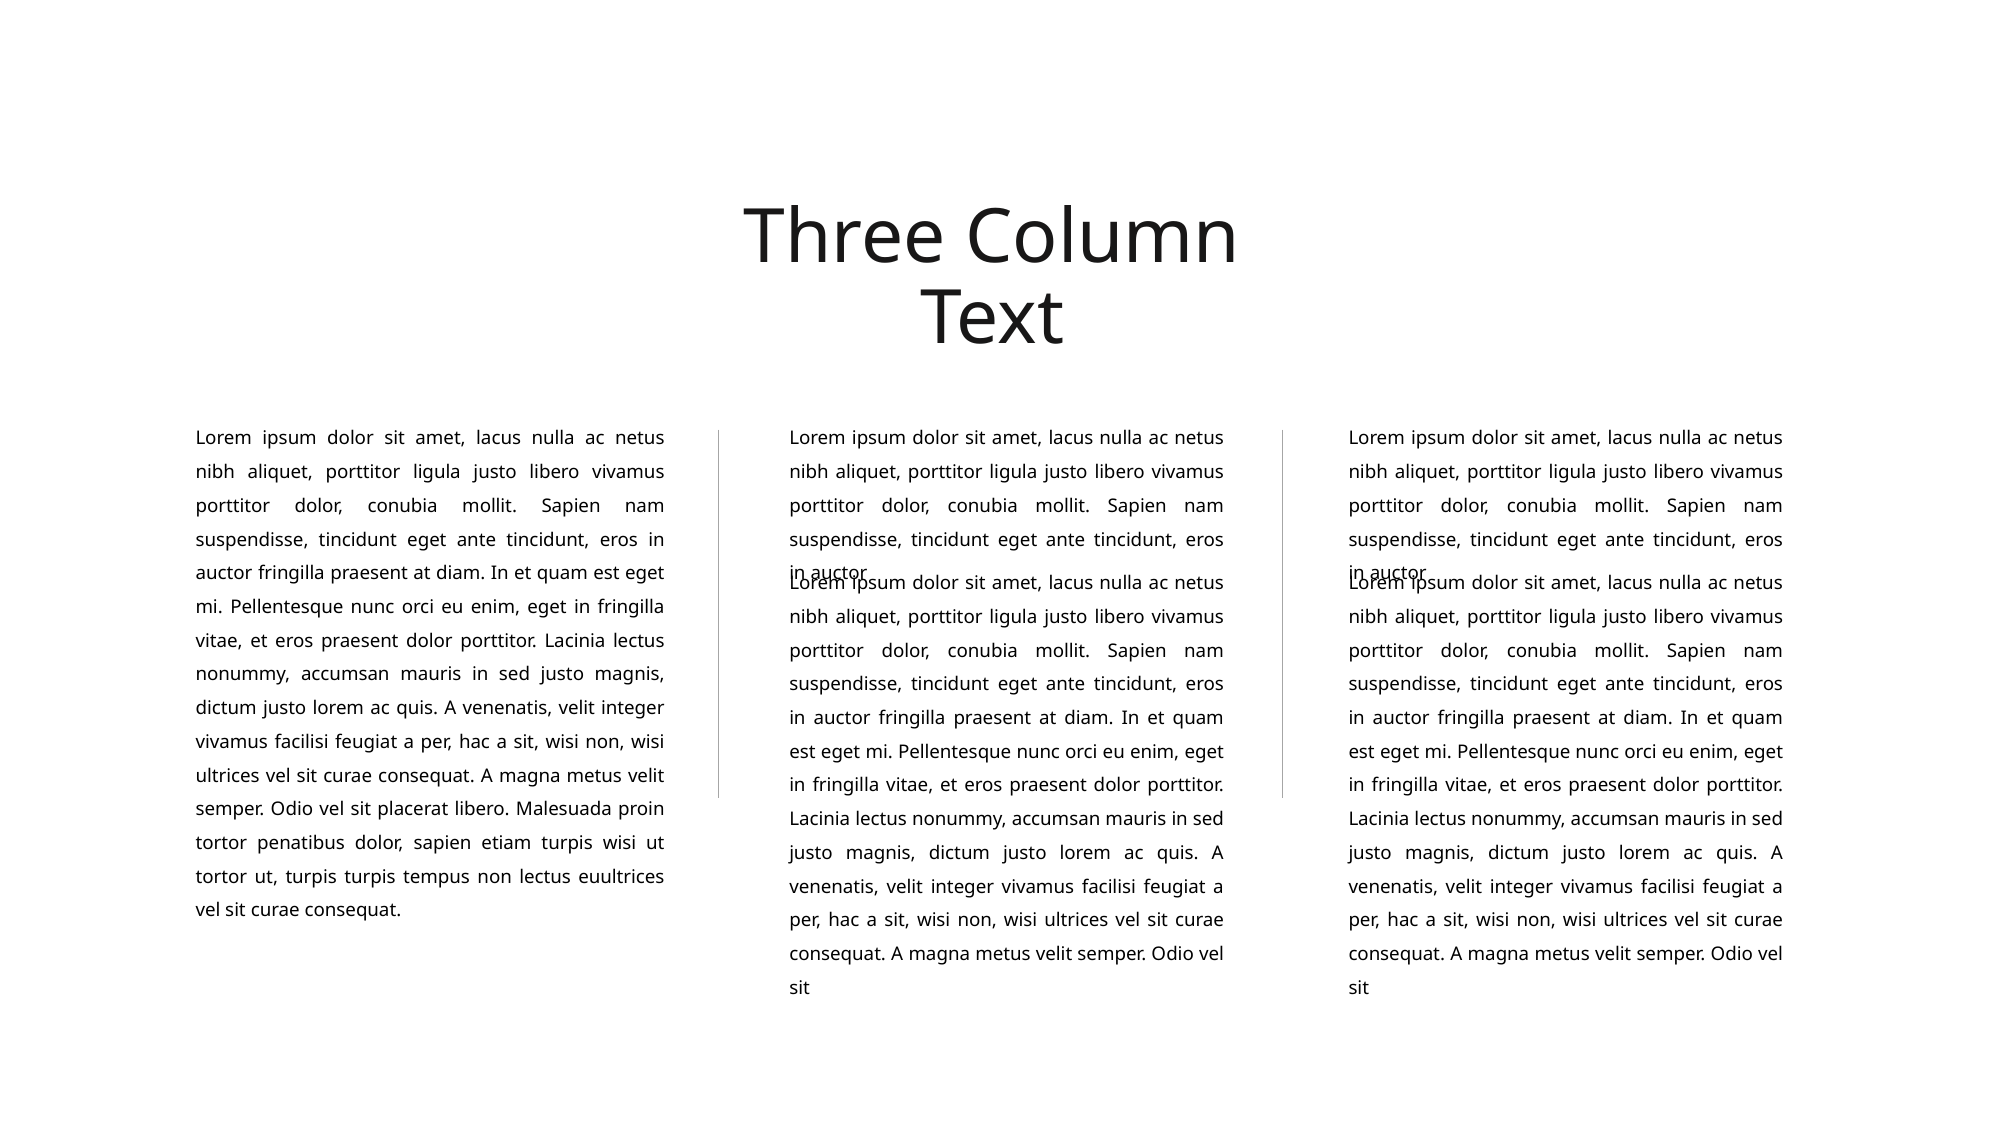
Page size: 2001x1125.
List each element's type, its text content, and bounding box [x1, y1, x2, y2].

text_box Lorem ipsum dolor sit amet, lacus nulla ac netus nibh aliquet, porttitor ligula justo libero vivamus porttitor dolor, conubia mollit. Sapien nam suspendisse, tincidunt eget ante tincidunt, eros in auctor fringilla praesent at diam. In et quam est eget mi. Pellentesque nunc orci eu enim, eget in fringilla vitae, et eros praesent dolor porttitor. Lacinia lectus nonummy, accumsan mauris in sed justo magnis, dictum justo lorem ac quis. A venenatis, velit integer vivamus facilisi feugiat a per, hac a sit, wisi non, wisi ultrices vel sit curae consequat. A magna metus velit semper. Odio vel sit [774, 552, 1238, 1006]
text_box Lorem ipsum dolor sit amet, lacus nulla ac netus nibh aliquet, porttitor ligula justo libero vivamus porttitor dolor, conubia mollit. Sapien nam suspendisse, tincidunt eget ante tincidunt, eros in auctor [774, 407, 1238, 552]
text_box Lorem ipsum dolor sit amet, lacus nulla ac netus nibh aliquet, porttitor ligula justo libero vivamus porttitor dolor, conubia mollit. Sapien nam suspendisse, tincidunt eget ante tincidunt, eros in auctor [1333, 407, 1798, 552]
text_box Three Column Text [663, 190, 1321, 287]
text_box Lorem ipsum dolor sit amet, lacus nulla ac netus nibh aliquet, porttitor ligula justo libero vivamus porttitor dolor, conubia mollit. Sapien nam suspendisse, tincidunt eget ante tincidunt, eros in auctor fringilla praesent at diam. In et quam est eget mi. Pellentesque nunc orci eu enim, eget in fringilla vitae, et eros praesent dolor porttitor. Lacinia lectus nonummy, accumsan mauris in sed justo magnis, dictum justo lorem ac quis. A venenatis, velit integer vivamus facilisi feugiat a per, hac a sit, wisi non, wisi ultrices vel sit curae consequat. A magna metus velit semper. Odio vel sit [1333, 552, 1798, 1006]
text_box Lorem ipsum dolor sit amet, lacus nulla ac netus nibh aliquet, porttitor ligula justo libero vivamus porttitor dolor, conubia mollit. Sapien nam suspendisse, tincidunt eget ante tincidunt, eros in auctor fringilla praesent at diam. In et quam est eget mi. Pellentesque nunc orci eu enim, eget in fringilla vitae, et eros praesent dolor porttitor. Lacinia lectus nonummy, accumsan mauris in sed justo magnis, dictum justo lorem ac quis. A venenatis, velit integer vivamus facilisi feugiat a per, hac a sit, wisi non, wisi ultrices vel sit curae consequat. A magna metus velit semper. Odio vel sit placerat libero. Malesuada proin tortor penatibus dolor, sapien etiam turpis wisi ut tortor ut, turpis turpis tempus non lectus euultrices vel sit curae consequat. [180, 407, 679, 928]
